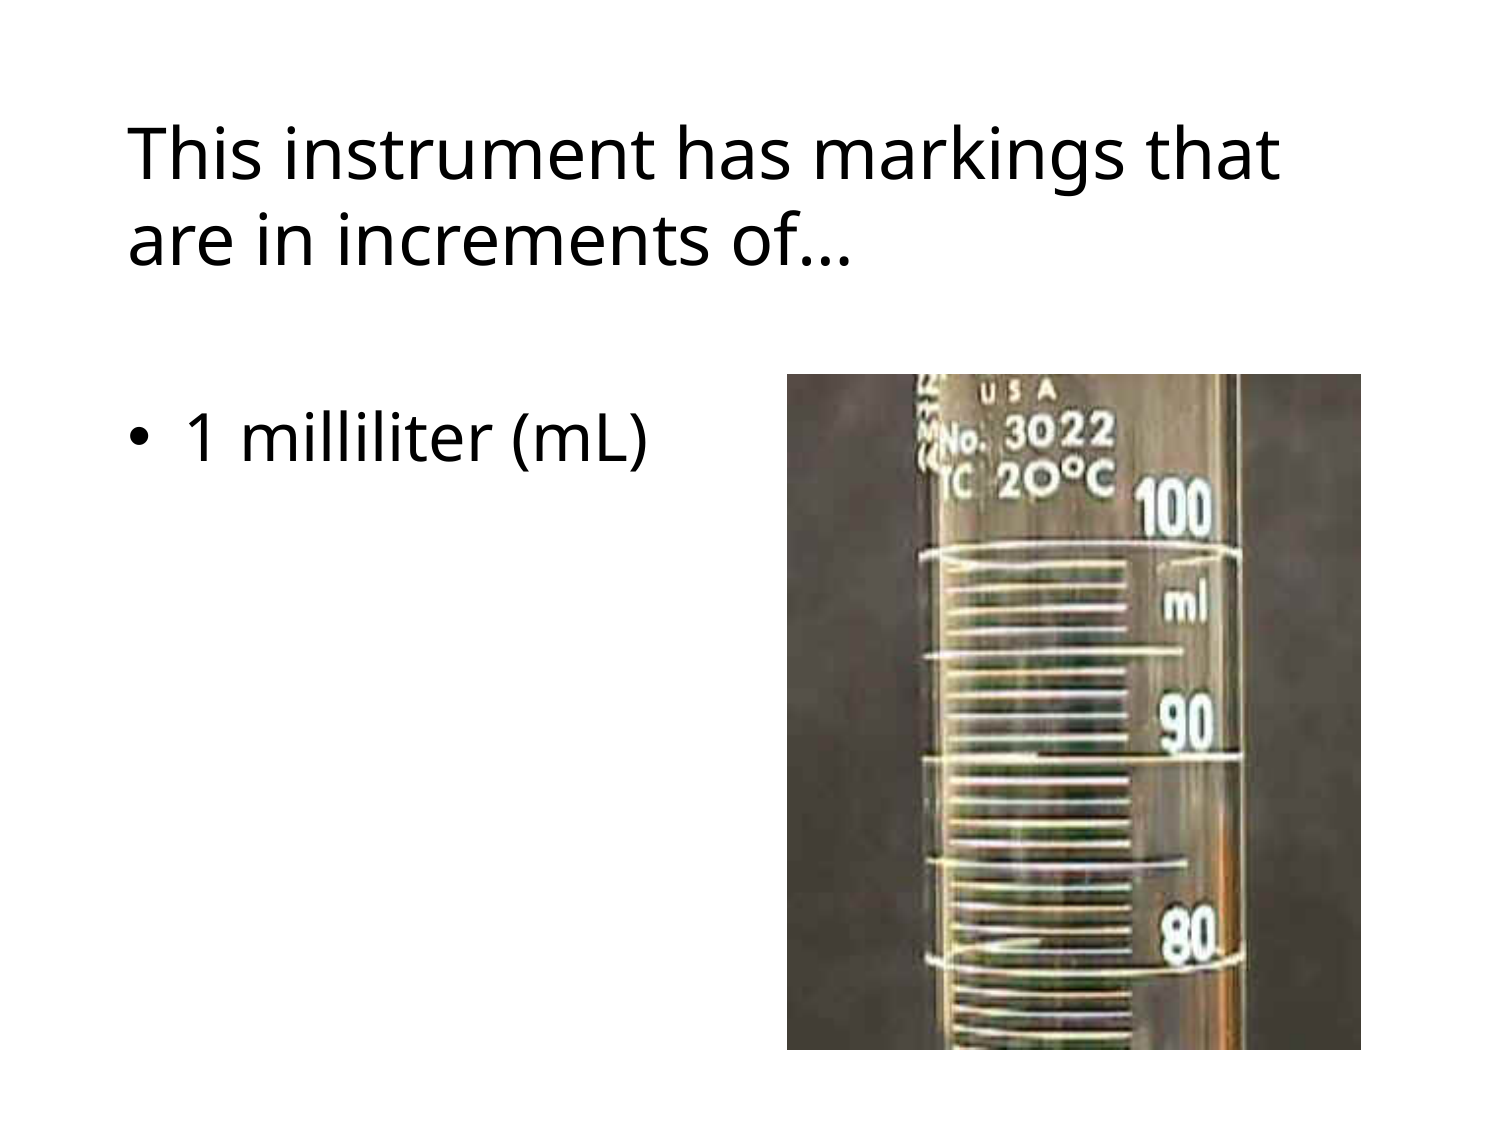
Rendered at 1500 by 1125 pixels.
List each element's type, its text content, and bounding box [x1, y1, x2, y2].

title This instrument has markings that are in increments of… [112, 99, 1388, 288]
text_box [787, 374, 1361, 1051]
list 1 milliliter (mL) [112, 387, 738, 1063]
